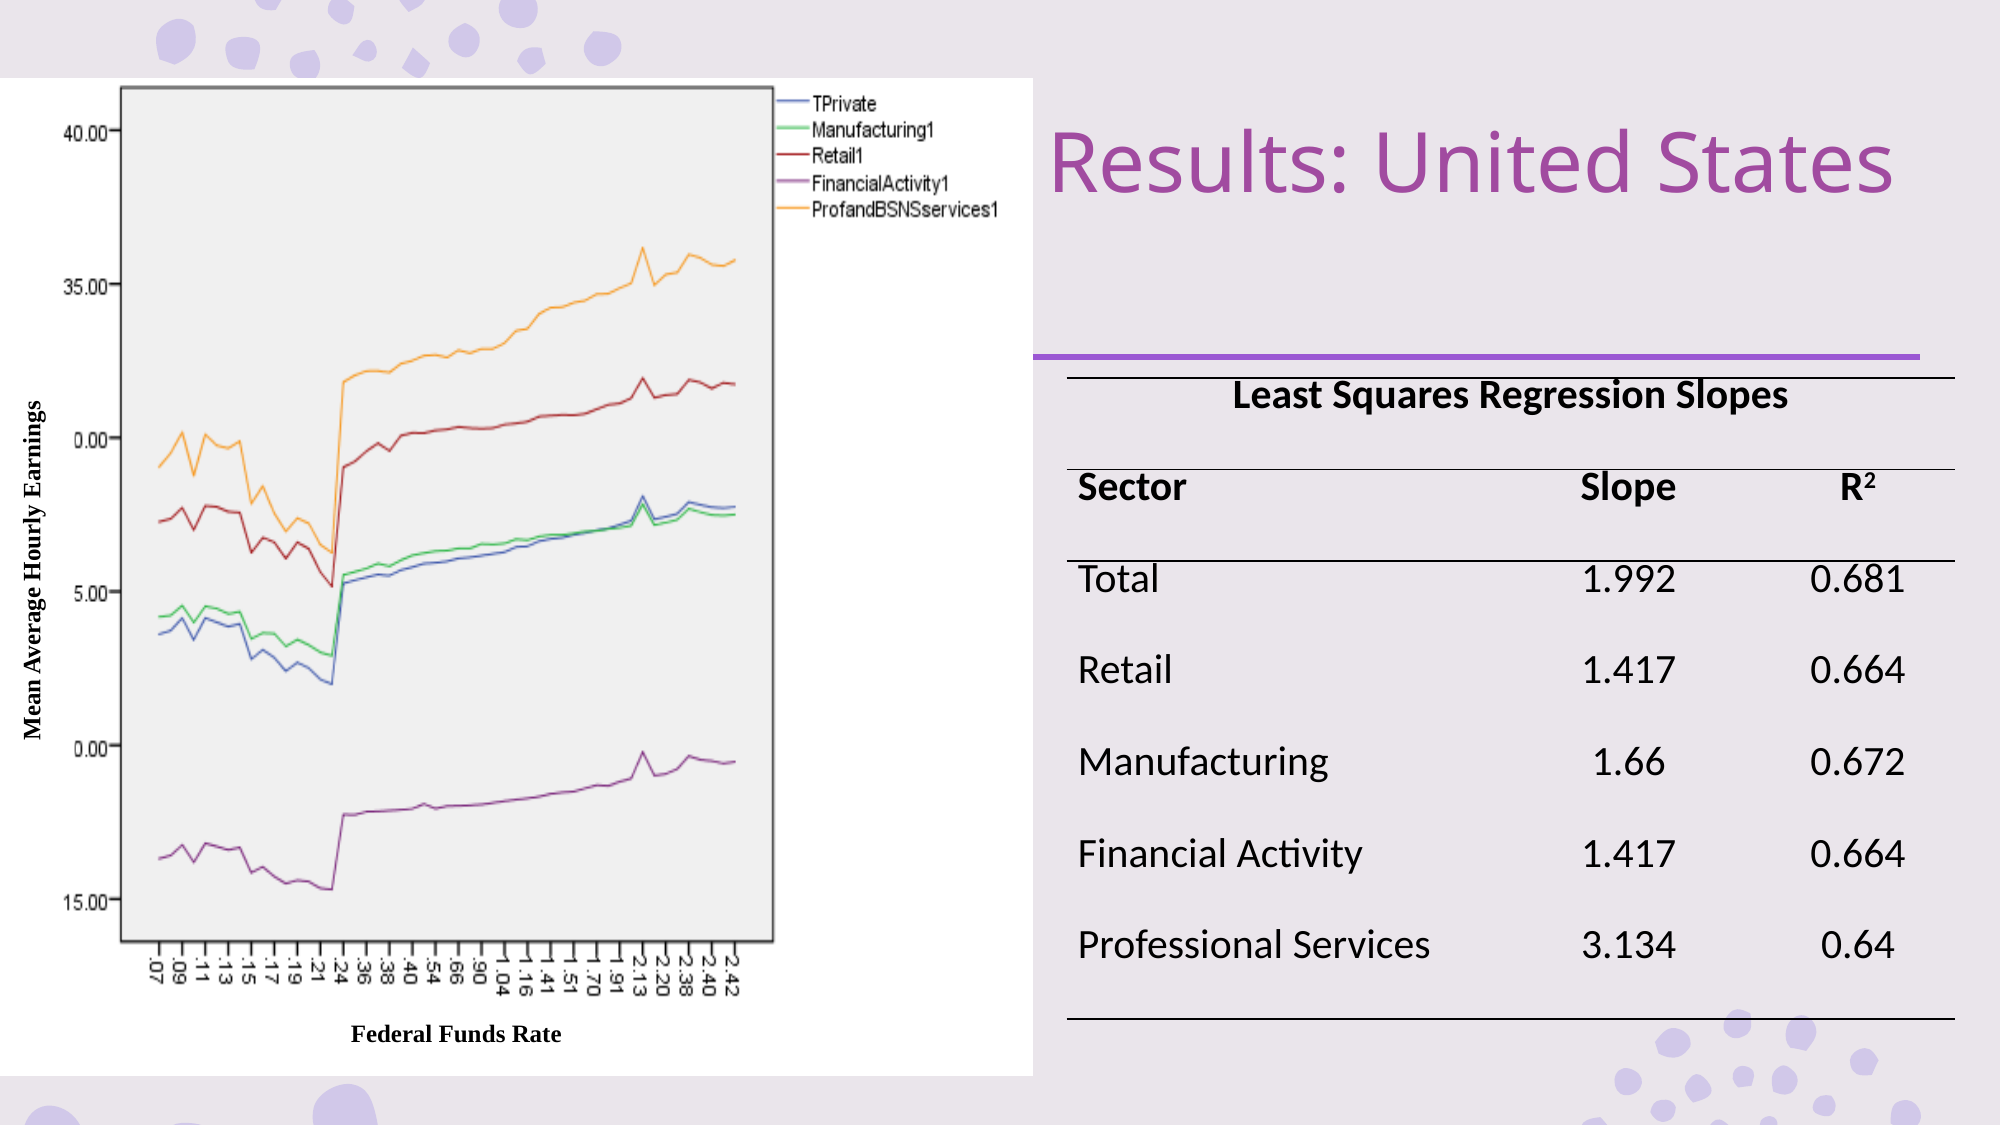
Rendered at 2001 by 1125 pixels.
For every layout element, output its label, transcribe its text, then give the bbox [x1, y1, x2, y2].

table_cell Professional Services [1067, 928, 1497, 1018]
table_cell 0.672 [1761, 744, 1955, 836]
picture [0, 78, 1033, 1076]
title Results: United States [1033, 105, 2000, 277]
table_cell 1.417 [1497, 836, 1761, 928]
table_cell 3.134 [1497, 928, 1761, 1018]
table_cell Financial Activity [1067, 836, 1497, 928]
table_cell Slope [1497, 470, 1761, 560]
table_header Least Squares Regression Slopes [1067, 379, 1955, 469]
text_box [5, 330, 623, 1076]
table_cell Sector [1067, 470, 1497, 560]
table_cell Retail [1067, 653, 1497, 744]
table_cell Total [1067, 562, 1497, 653]
table_cell 1.992 [1497, 562, 1761, 653]
table_cell 1.66 [1497, 744, 1761, 836]
table_cell Manufacturing [1067, 744, 1497, 836]
table_cell 1.417 [1497, 653, 1761, 744]
table_cell 0.681 [1761, 562, 1955, 653]
table_cell 0.664 [1761, 836, 1955, 928]
table_cell R2 [1761, 470, 1955, 560]
table_cell 0.64 [1761, 928, 1955, 1018]
table_cell 0.664 [1761, 653, 1955, 744]
